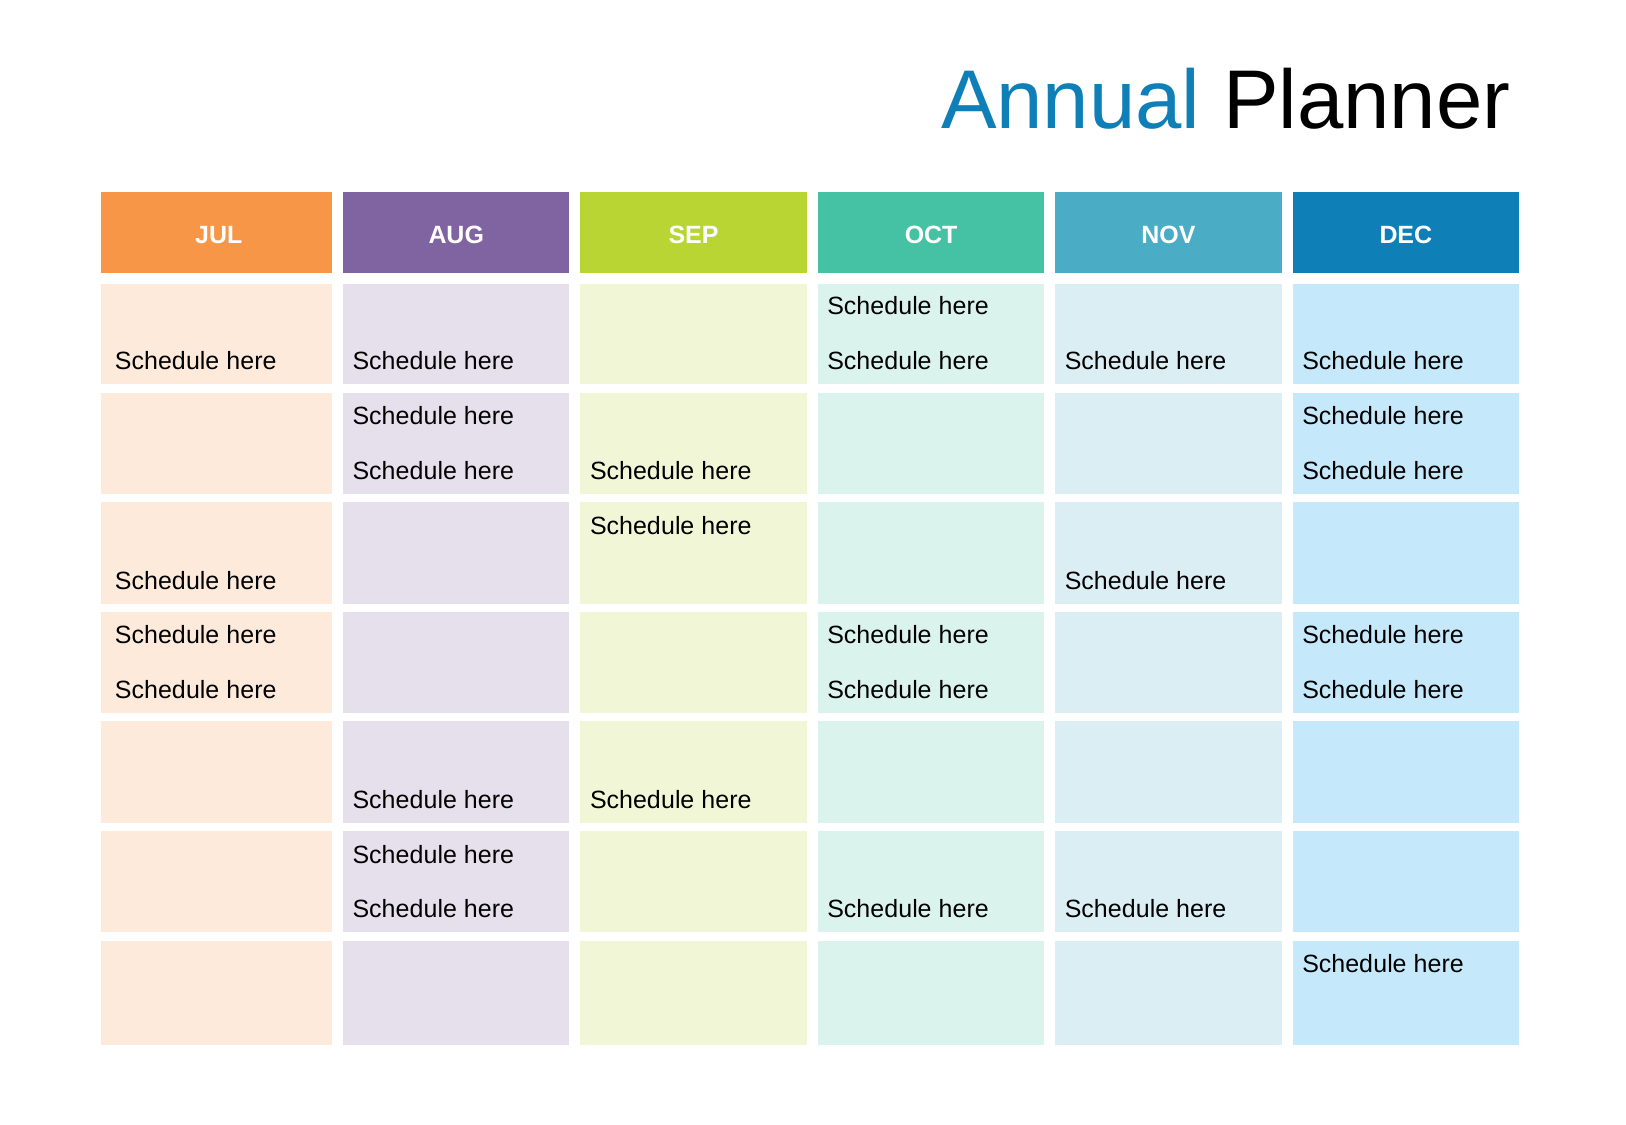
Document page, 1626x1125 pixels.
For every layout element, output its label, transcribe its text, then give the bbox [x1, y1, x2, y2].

table_cell [343, 721, 569, 772]
table_cell Schedule here [1055, 553, 1282, 604]
table_cell [580, 663, 807, 713]
table_cell Schedule here [101, 663, 332, 713]
table_cell [101, 991, 332, 1045]
table_cell [101, 721, 332, 772]
table_cell [1055, 393, 1282, 443]
table_cell [580, 721, 807, 772]
table_cell Schedule here [818, 284, 1044, 334]
table_cell [580, 612, 807, 663]
table_cell [1293, 502, 1519, 553]
table_cell [580, 882, 807, 932]
table_cell [101, 393, 332, 443]
table_header AUG [343, 192, 569, 273]
table_cell Schedule here [343, 882, 569, 932]
table_cell Schedule here [1293, 663, 1519, 713]
table_cell Schedule here [101, 612, 332, 663]
table_cell [101, 941, 332, 991]
table_cell Schedule here [1293, 334, 1519, 384]
table_cell Schedule here [101, 334, 332, 384]
table_cell [1293, 284, 1519, 334]
table_cell Schedule here [343, 393, 569, 443]
table_cell [1055, 831, 1282, 882]
table_cell [818, 553, 1044, 604]
table_cell [580, 831, 807, 882]
table_cell Schedule here [580, 772, 807, 823]
table_cell Schedule here [818, 882, 1044, 932]
table_cell Schedule here [1293, 393, 1519, 443]
table_cell [1055, 612, 1282, 663]
table_cell Schedule here [1293, 612, 1519, 663]
table_header SEP [580, 192, 807, 273]
table_cell [580, 334, 807, 384]
table_cell [1293, 772, 1519, 823]
table_cell [343, 663, 569, 713]
table_cell [1055, 772, 1282, 823]
table_cell [343, 553, 569, 604]
table_cell [1055, 443, 1282, 494]
table_cell Schedule here [580, 443, 807, 494]
table_cell [1055, 721, 1282, 772]
table_cell [818, 831, 1044, 882]
table_cell Schedule here [343, 334, 569, 384]
table_cell [343, 502, 569, 553]
table_header DEC [1293, 192, 1519, 273]
table_cell Schedule here [818, 612, 1044, 663]
table_cell [580, 393, 807, 443]
table_cell [1055, 941, 1282, 991]
table_header NOV [1055, 192, 1282, 273]
table_header OCT [818, 192, 1044, 273]
table_cell [1293, 553, 1519, 604]
table_cell [343, 612, 569, 663]
table_cell [101, 882, 332, 932]
table_cell Schedule here [1293, 443, 1519, 494]
text_box Annual Planner [99, 37, 1525, 153]
table_cell [1293, 991, 1519, 1045]
table_header JUL [101, 192, 332, 273]
table_cell Schedule here [343, 443, 569, 494]
table_cell [101, 502, 332, 553]
table_cell [101, 443, 332, 494]
table_cell [818, 991, 1044, 1045]
table_cell Schedule here [818, 334, 1044, 384]
table_cell Schedule here [580, 502, 807, 553]
table_cell [818, 443, 1044, 494]
table_cell [1293, 831, 1519, 882]
table_cell [343, 991, 569, 1045]
table_cell [101, 831, 332, 882]
table_cell [343, 284, 569, 334]
table_cell Schedule here [1055, 882, 1282, 932]
table_cell Schedule here [1293, 941, 1519, 991]
table_cell [1055, 502, 1282, 553]
table_cell [1293, 721, 1519, 772]
table_cell [818, 502, 1044, 553]
table_cell [818, 721, 1044, 772]
table_cell [580, 991, 807, 1045]
table_cell [1055, 284, 1282, 334]
table_cell [343, 941, 569, 991]
table_cell Schedule here [343, 831, 569, 882]
table_cell [1055, 991, 1282, 1045]
table_cell [580, 941, 807, 991]
table_cell [1055, 663, 1282, 713]
table_cell Schedule here [101, 553, 332, 604]
table_cell [101, 772, 332, 823]
table_cell [818, 772, 1044, 823]
table_cell [1293, 882, 1519, 932]
table_cell [580, 284, 807, 334]
table_cell Schedule here [1055, 334, 1282, 384]
table_cell [580, 553, 807, 604]
table_cell Schedule here [343, 772, 569, 823]
table_cell [818, 393, 1044, 443]
table_cell Schedule here [818, 663, 1044, 713]
table_cell [101, 284, 332, 334]
table_cell [818, 941, 1044, 991]
